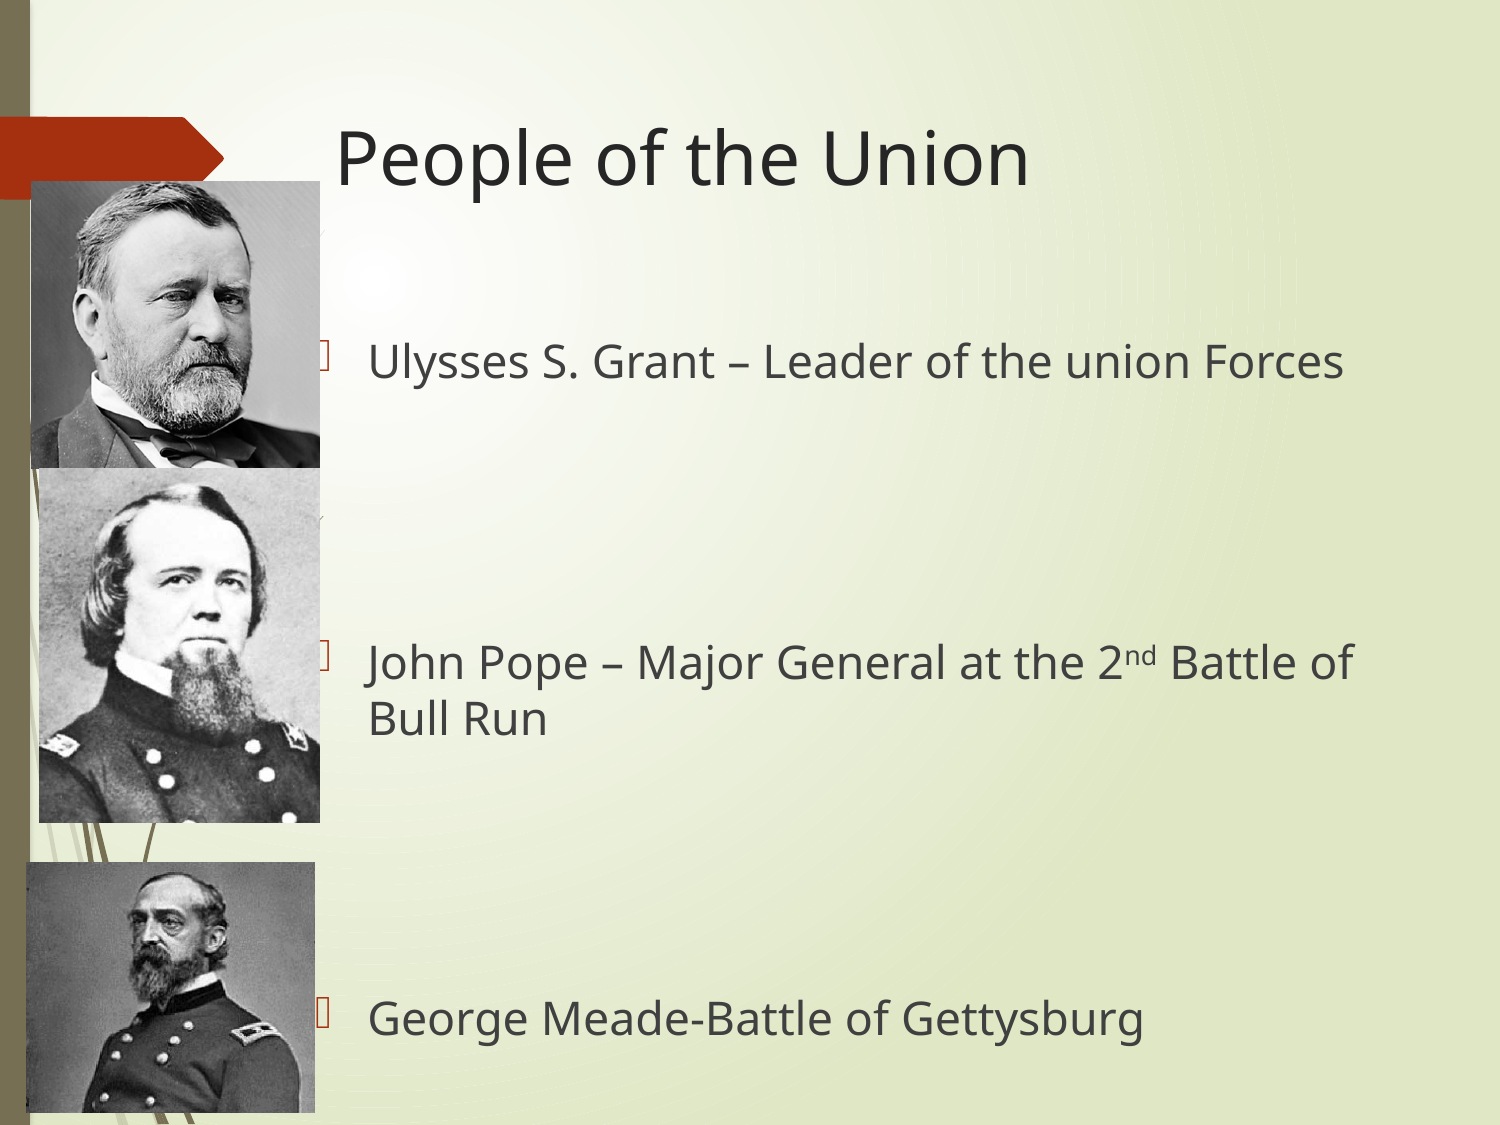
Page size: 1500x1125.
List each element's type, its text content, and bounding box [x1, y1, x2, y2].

picture [26, 862, 316, 1113]
picture [31, 180, 320, 824]
list Ulysses S. Grant – Leader of the union Forces John Pope – Major General at the 2nd Battle of Bull Run George Meade-Battle of Gettysburg [300, 324, 1382, 1100]
title People of the Union [319, 102, 1400, 313]
